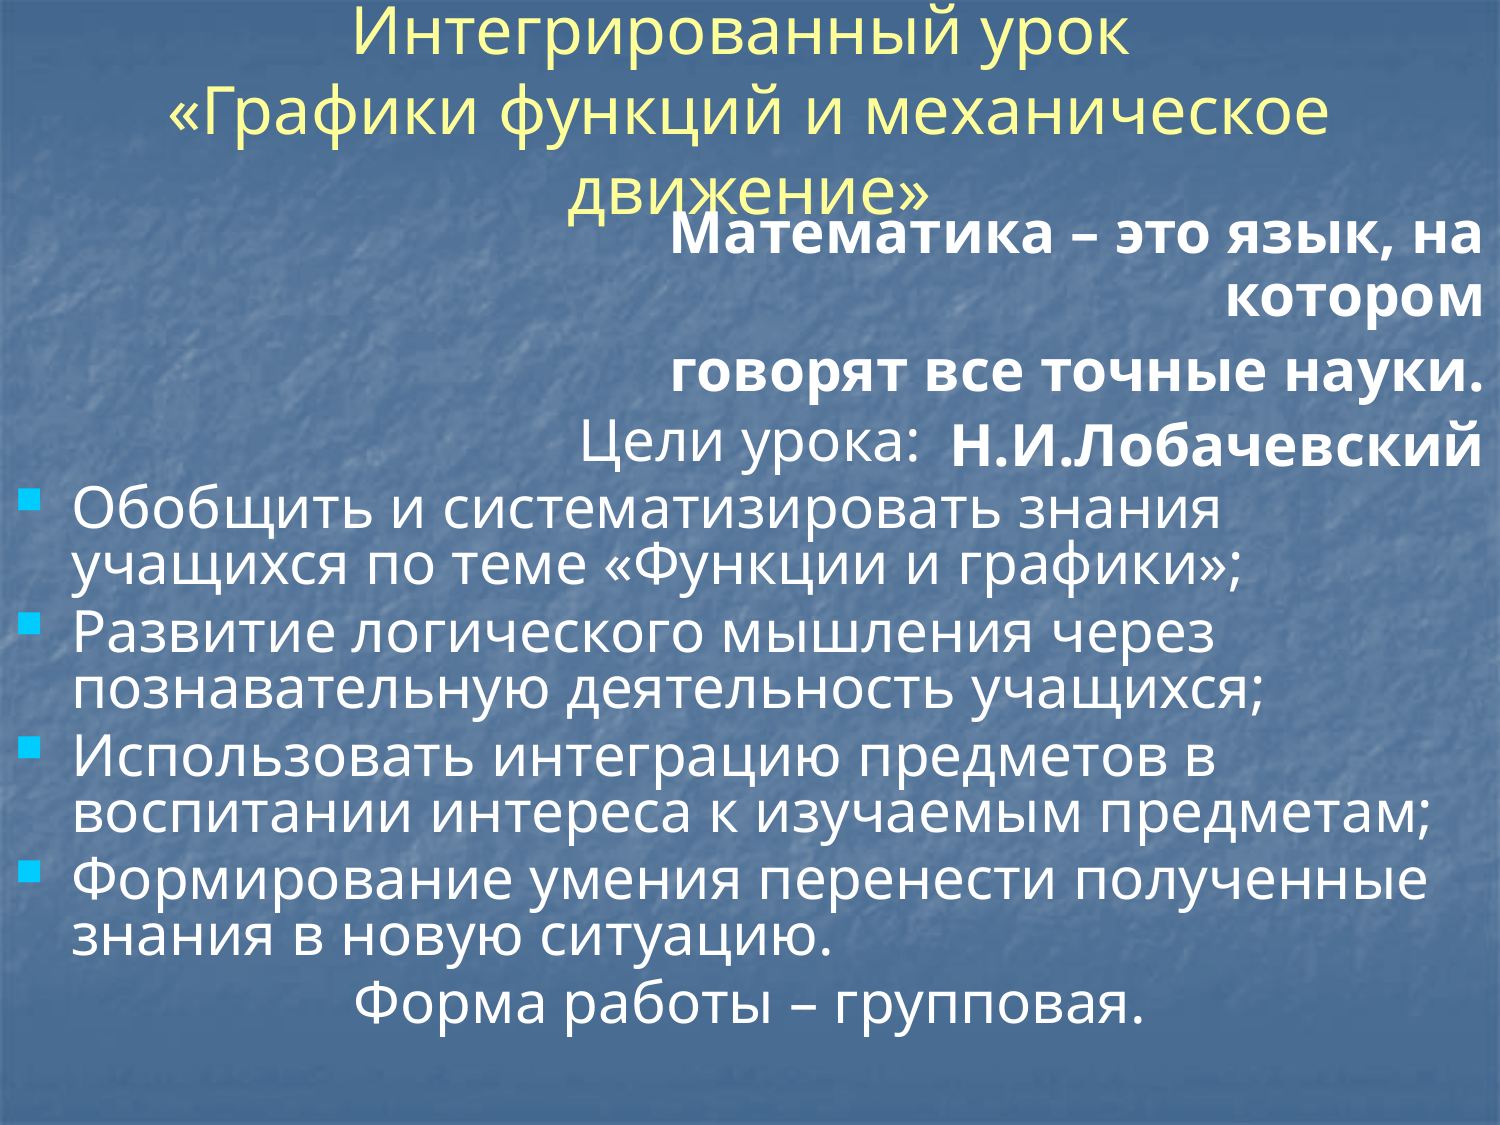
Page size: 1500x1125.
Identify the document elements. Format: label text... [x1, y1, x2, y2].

text_box Математика – это язык, на котором говорят все точные науки. Н.И.Лобачевский [449, 196, 1500, 484]
title Интегрированный урок «Графики функций и механическое движение» [0, 18, 1500, 197]
list Цели урока: Обобщить и систематизировать знания учащихся по теме «Функции и графики»; Развитие логического мышления через познавательную деятельность учащихся; Использовать интеграцию предметов в воспитании интереса к изучаемым предметам; Формирование умения перенести полученные знания в новую ситуацию. Форма работы – групповая. [0, 408, 1500, 1107]
